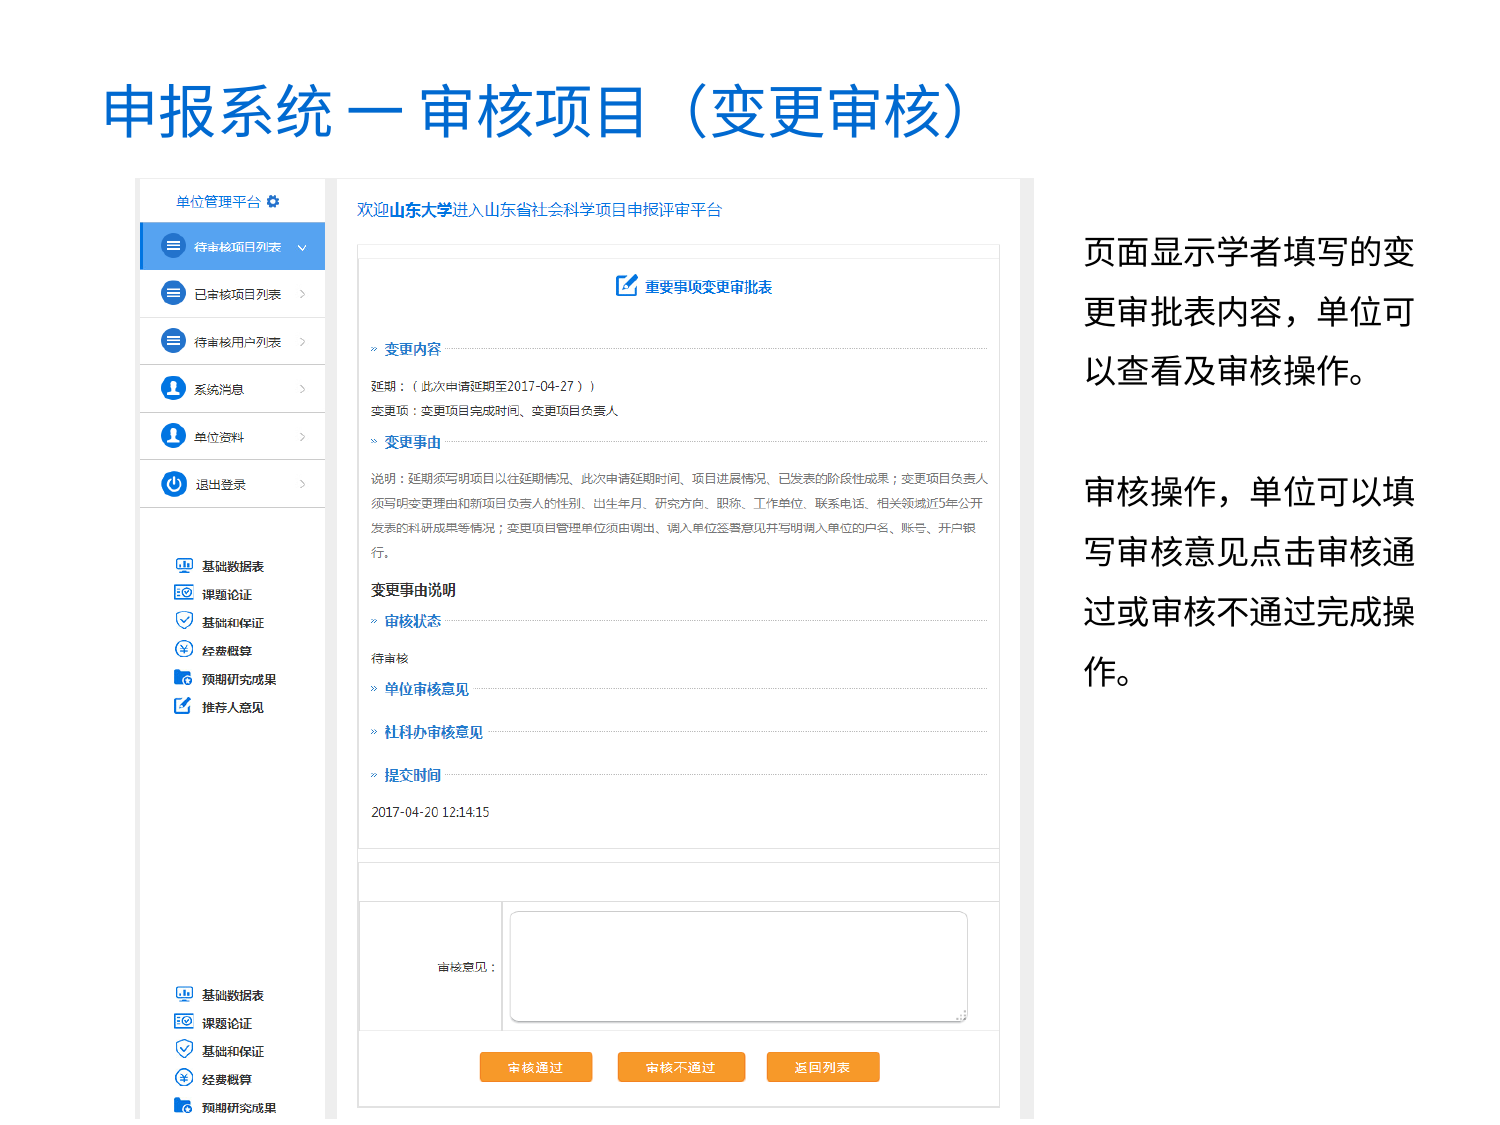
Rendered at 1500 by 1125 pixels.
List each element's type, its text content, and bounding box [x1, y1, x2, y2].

picture [135, 177, 1034, 1119]
text_box 审核操作，单位可以填写审核意见点击审核通过或审核不通过完成操作。 [1068, 444, 1436, 699]
text_box 申报系统 一 审核项目（变更审核） [86, 67, 1016, 153]
text_box 页面显示学者填写的变更审批表内容，单位可以查看及审核操作。 [1068, 203, 1436, 398]
